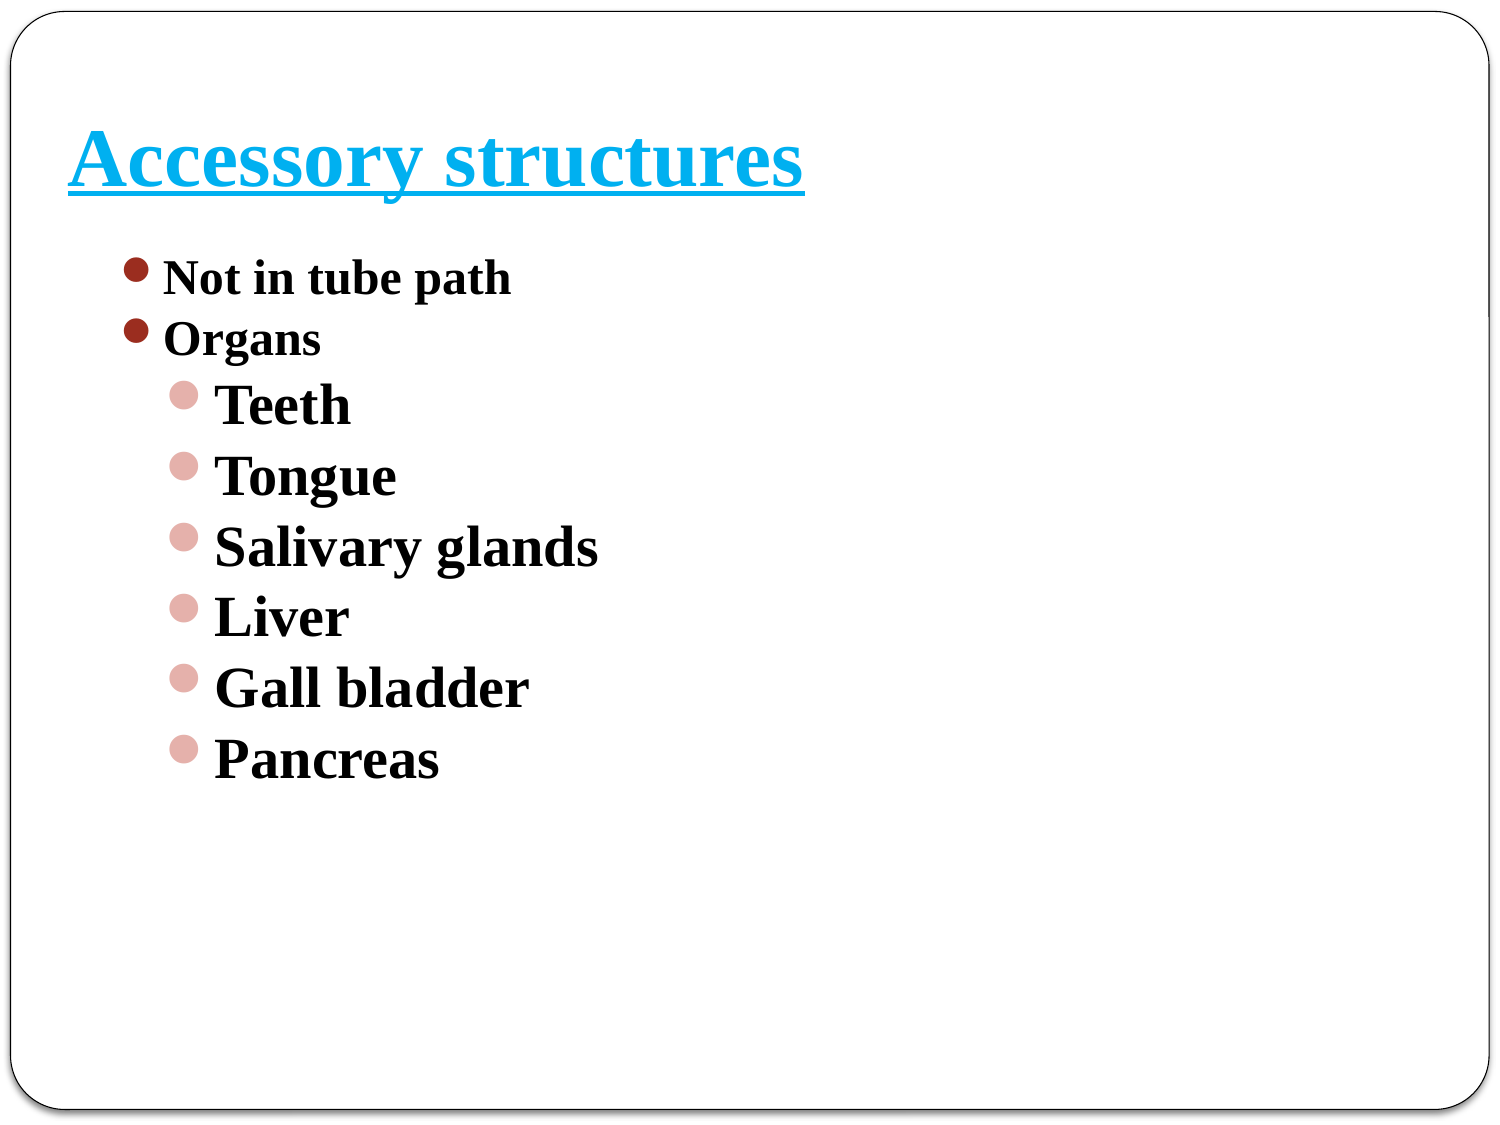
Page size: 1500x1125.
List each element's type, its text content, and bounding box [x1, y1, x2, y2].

title Accessory structures [53, 30, 1329, 219]
list Not in tube path Organs Teeth Tongue Salivary glands Liver Gall bladder Pancreas [53, 243, 1329, 994]
